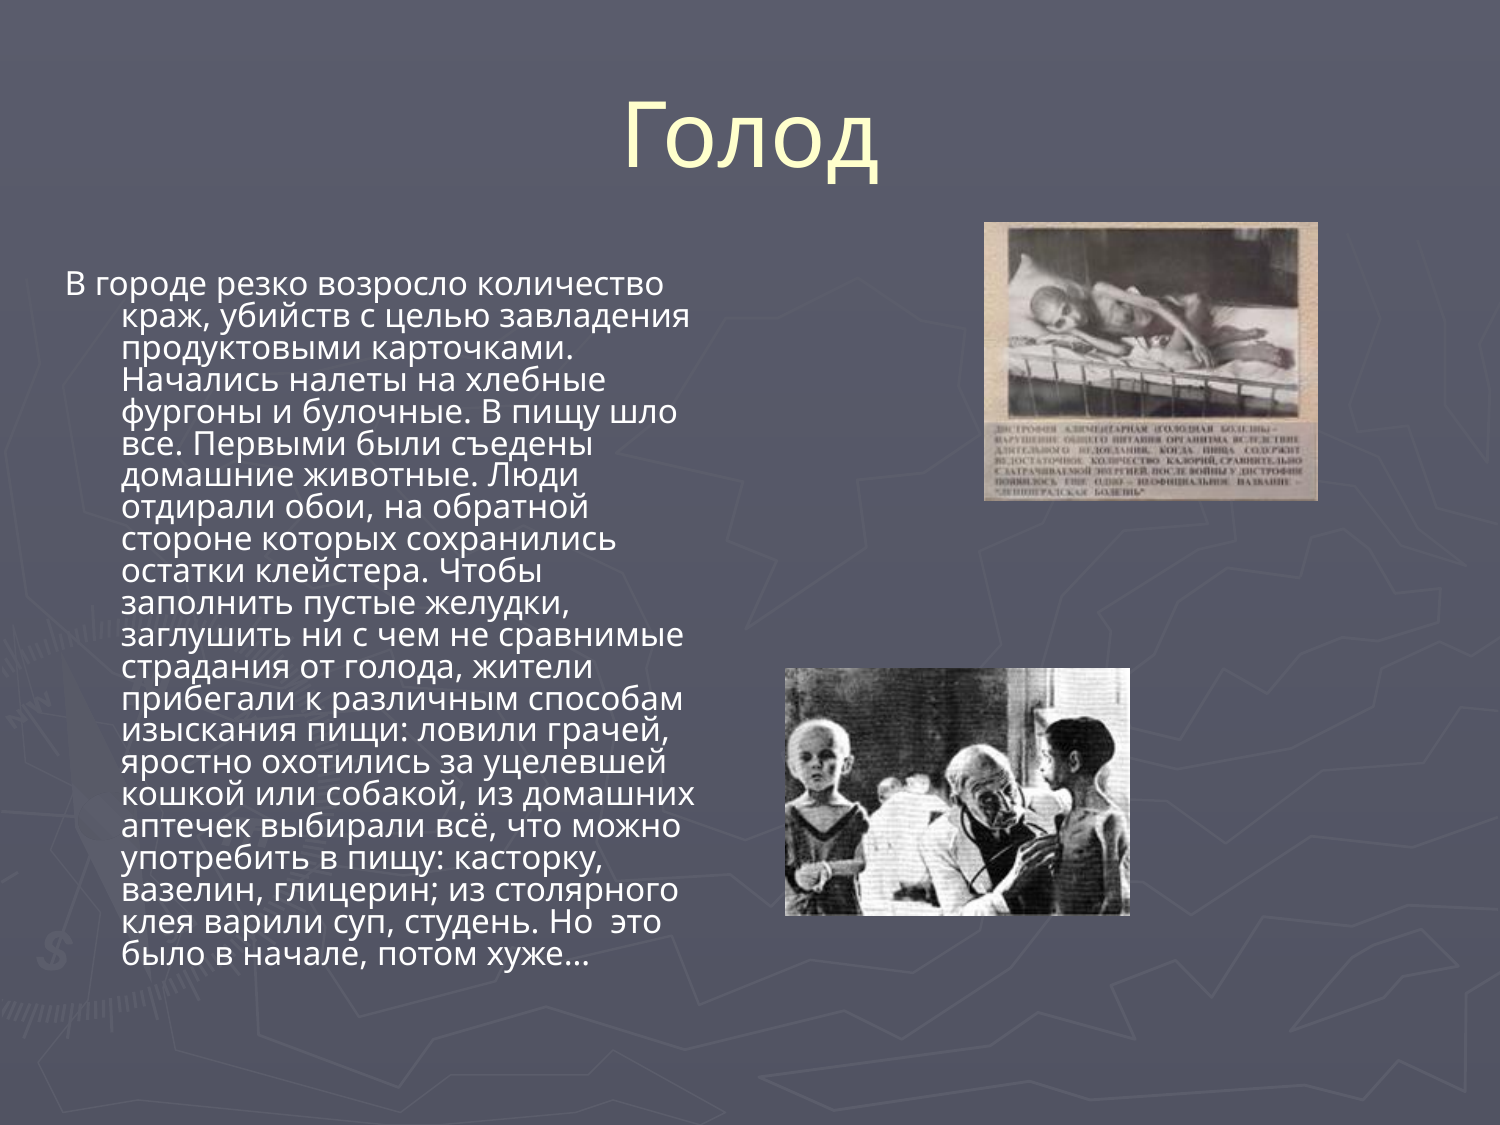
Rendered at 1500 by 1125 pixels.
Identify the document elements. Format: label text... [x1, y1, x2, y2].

list В городе резко возросло количество краж, убийств с целью завладения продуктовыми карточками. Начались налеты на хлебные фургоны и булочные. В пищу шло все. Первыми были съедены домашние животные. Люди отдирали обои, на обратной стороне которых сохранились остатки клейстера. Чтобы заполнить пустые желудки, заглушить ни с чем не сравнимые страдания от голода, жители прибегали к различным способам изыскания пищи: ловили грачей, яростно охотились за уцелевшей кошкой или собакой, из домашних аптечек выбирали всё, что можно употребить в пищу: касторку, вазелин, глицерин; из столярного клея варили суп, студень. Но это было в начале, потом хуже… [49, 262, 738, 1001]
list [785, 668, 1130, 916]
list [984, 222, 1318, 501]
title Голод [49, 37, 1451, 226]
